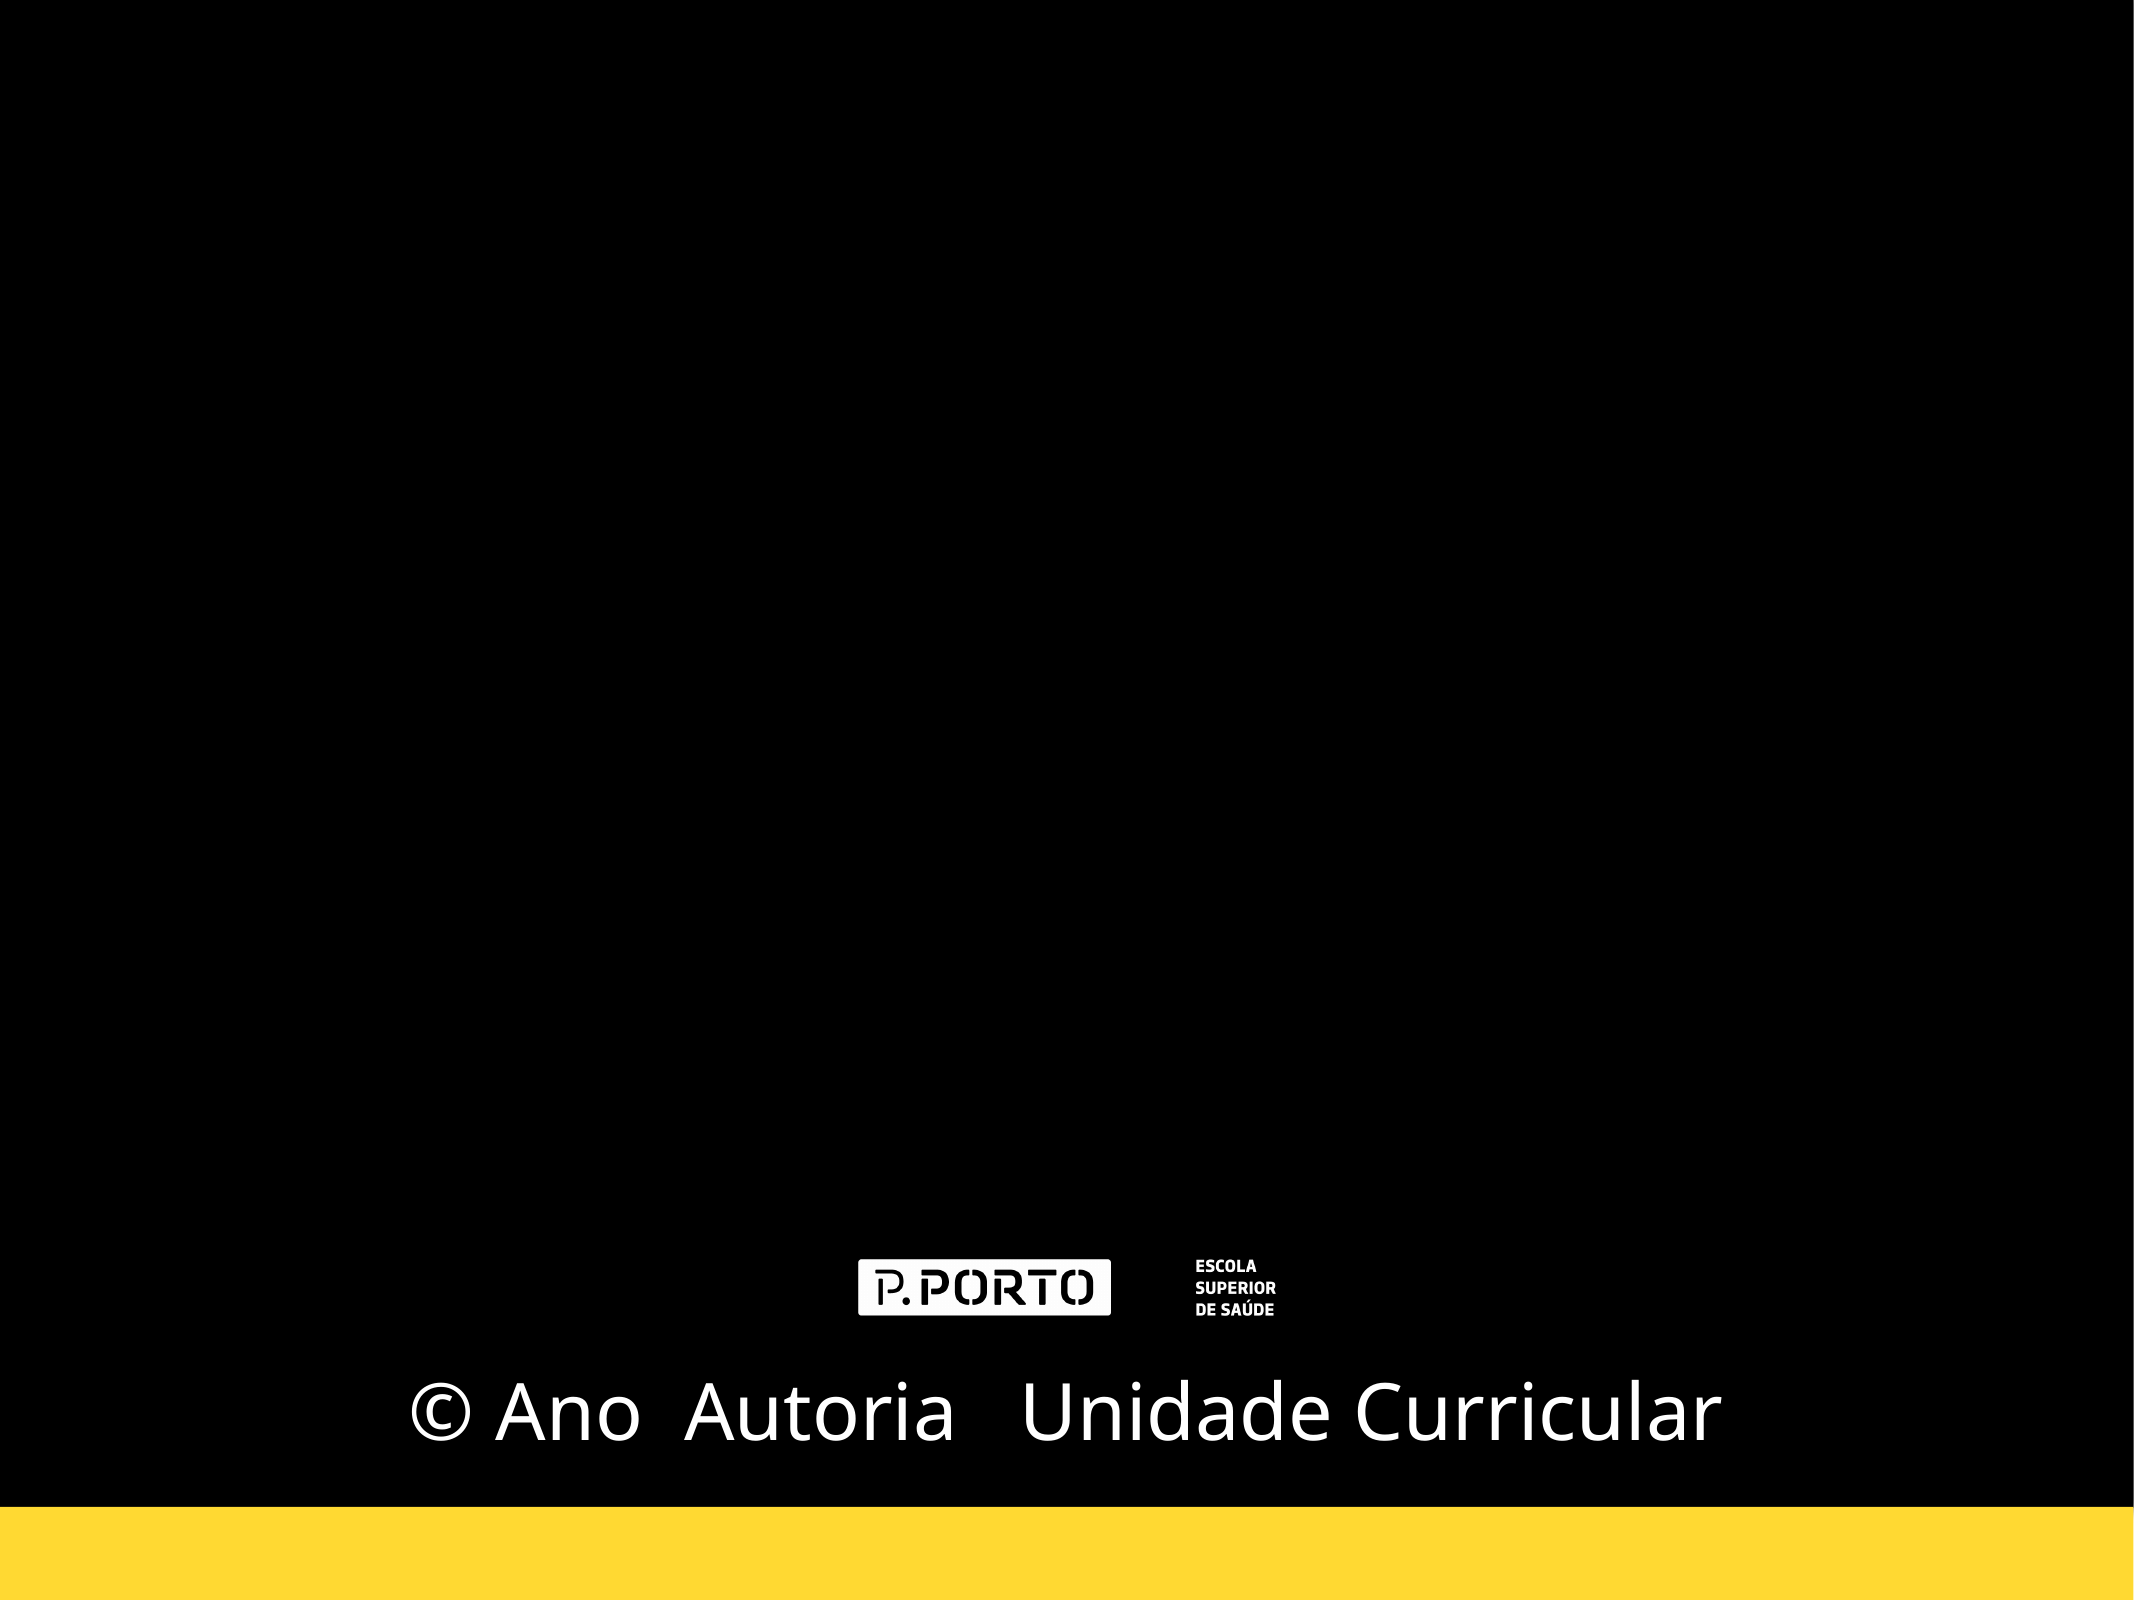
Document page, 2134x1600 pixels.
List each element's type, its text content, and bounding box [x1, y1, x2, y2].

picture [857, 1259, 1276, 1316]
list © Ano Autoria Unidade Curricular [114, 1352, 2020, 1471]
